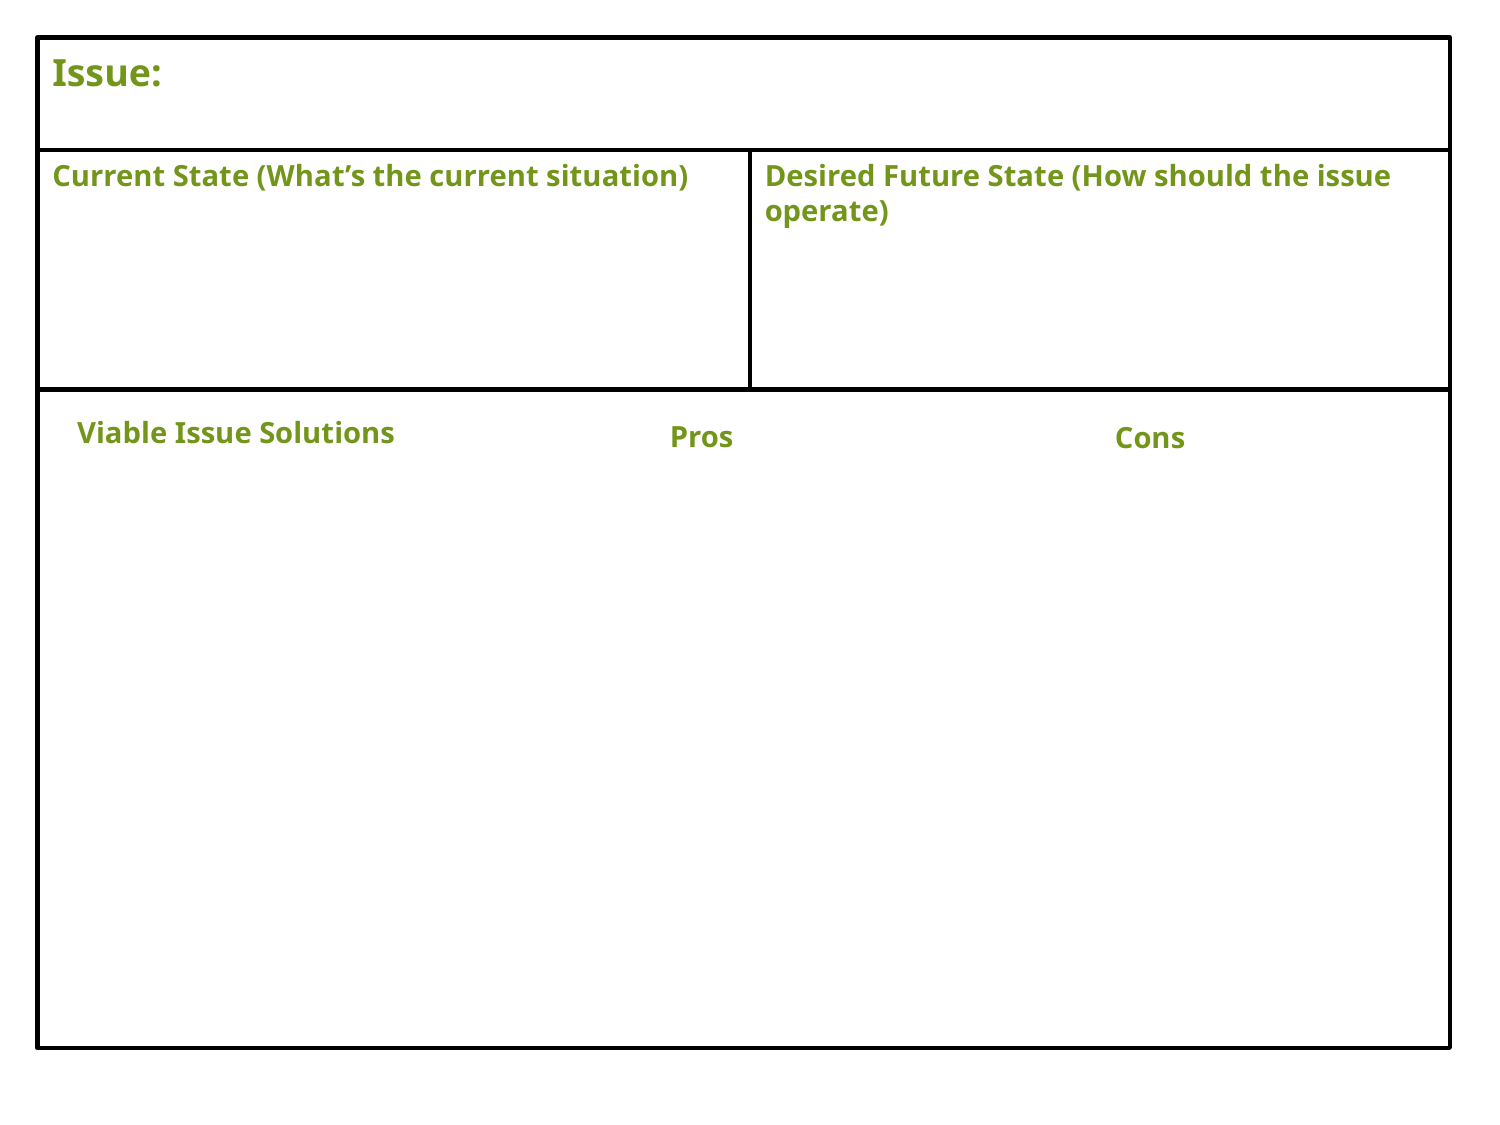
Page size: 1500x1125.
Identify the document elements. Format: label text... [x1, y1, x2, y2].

text_box Viable Issue Solutions [62, 407, 471, 457]
text_box Issue: [37, 37, 1450, 149]
text_box Desired Future State (How should the issue operate) [750, 149, 1450, 390]
text_box Pros [655, 411, 833, 461]
text_box Cons [1099, 412, 1290, 462]
text_box Current State (What’s the current situation) [37, 149, 750, 389]
text_box [37, 389, 1450, 1048]
